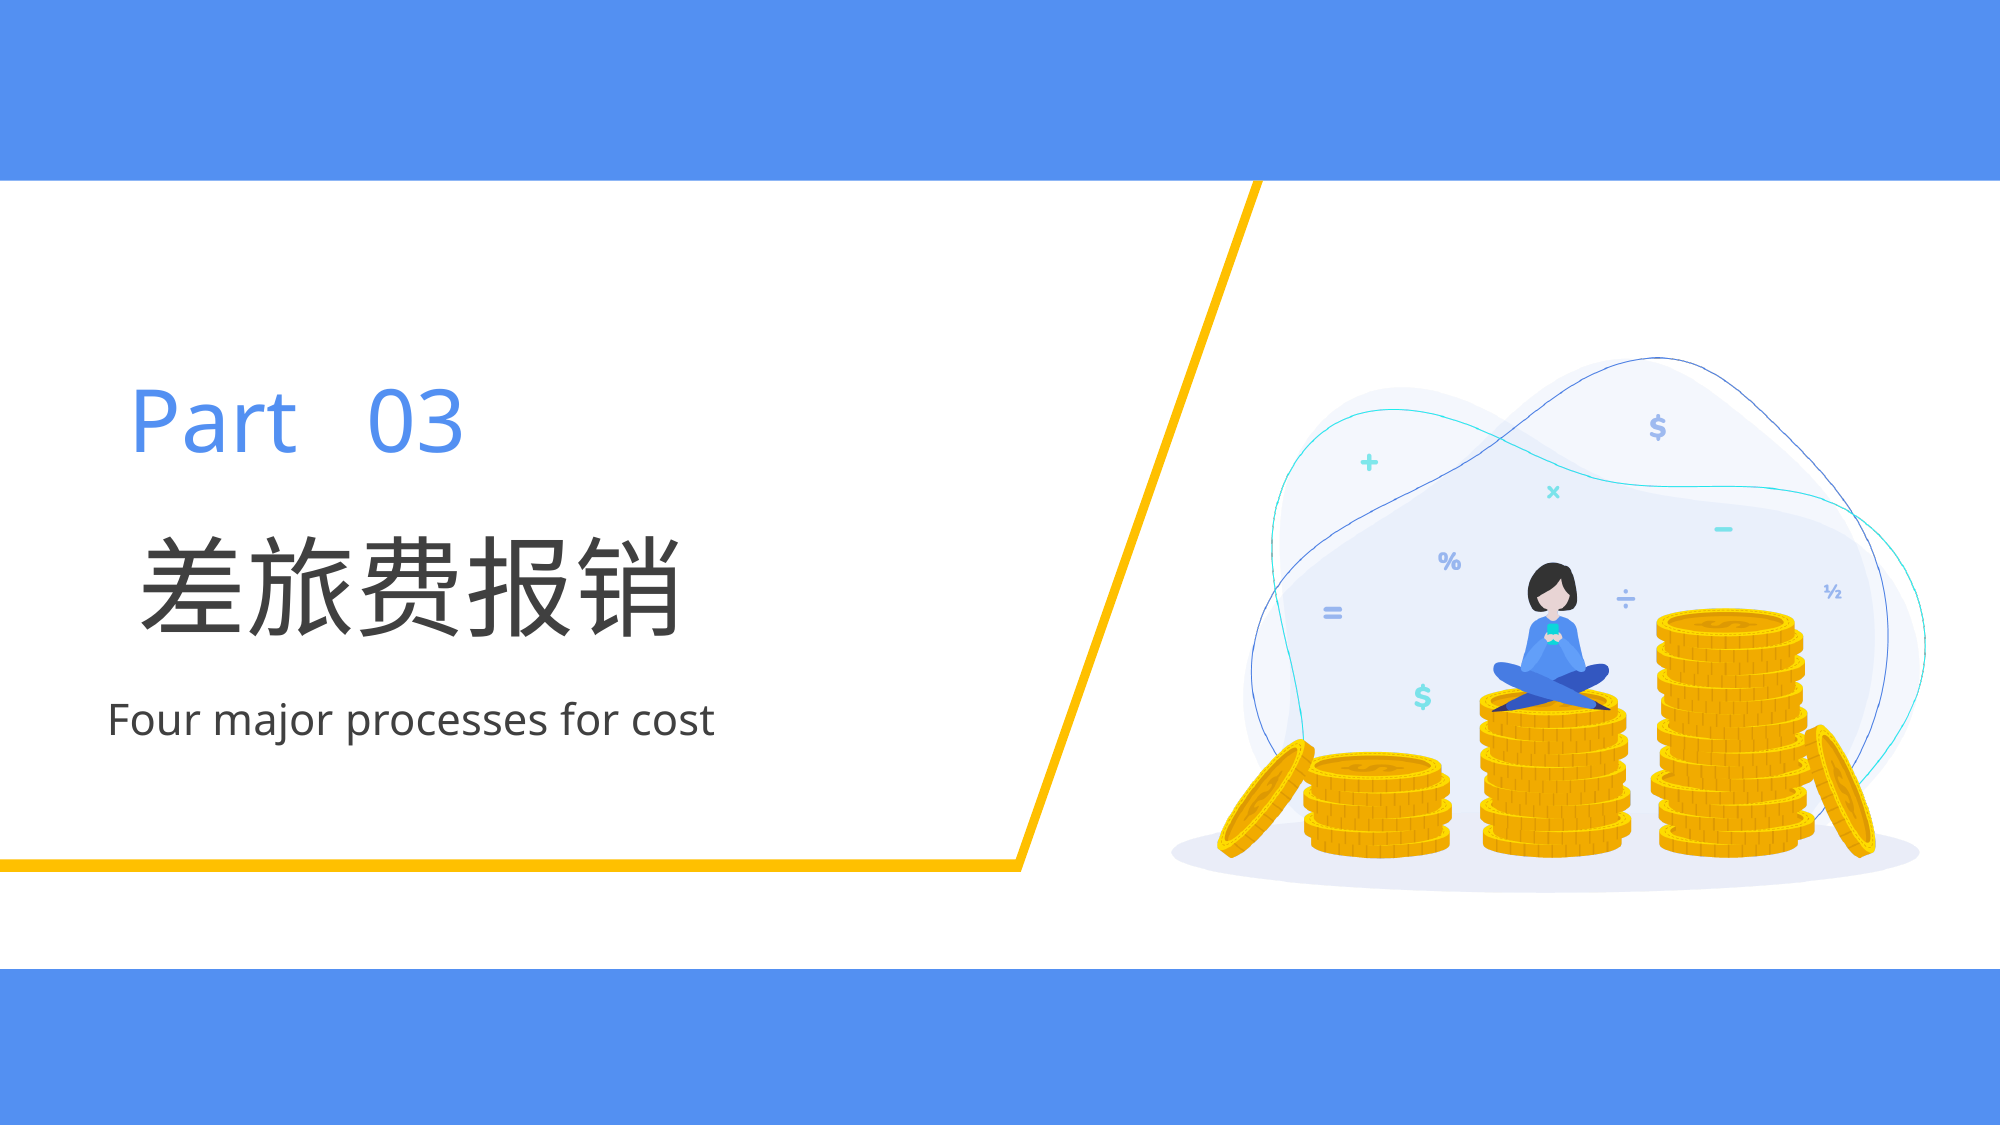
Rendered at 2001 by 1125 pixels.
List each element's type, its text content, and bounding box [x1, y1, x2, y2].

text_box Part 03 [113, 357, 481, 478]
text_box [0, 180, 2000, 970]
picture [1171, 357, 1926, 893]
text_box 差旅费报销 [122, 511, 699, 658]
text_box [0, 412, 1171, 873]
text_box [1190, 179, 1265, 357]
text_box Four major processes for cost [92, 684, 731, 752]
